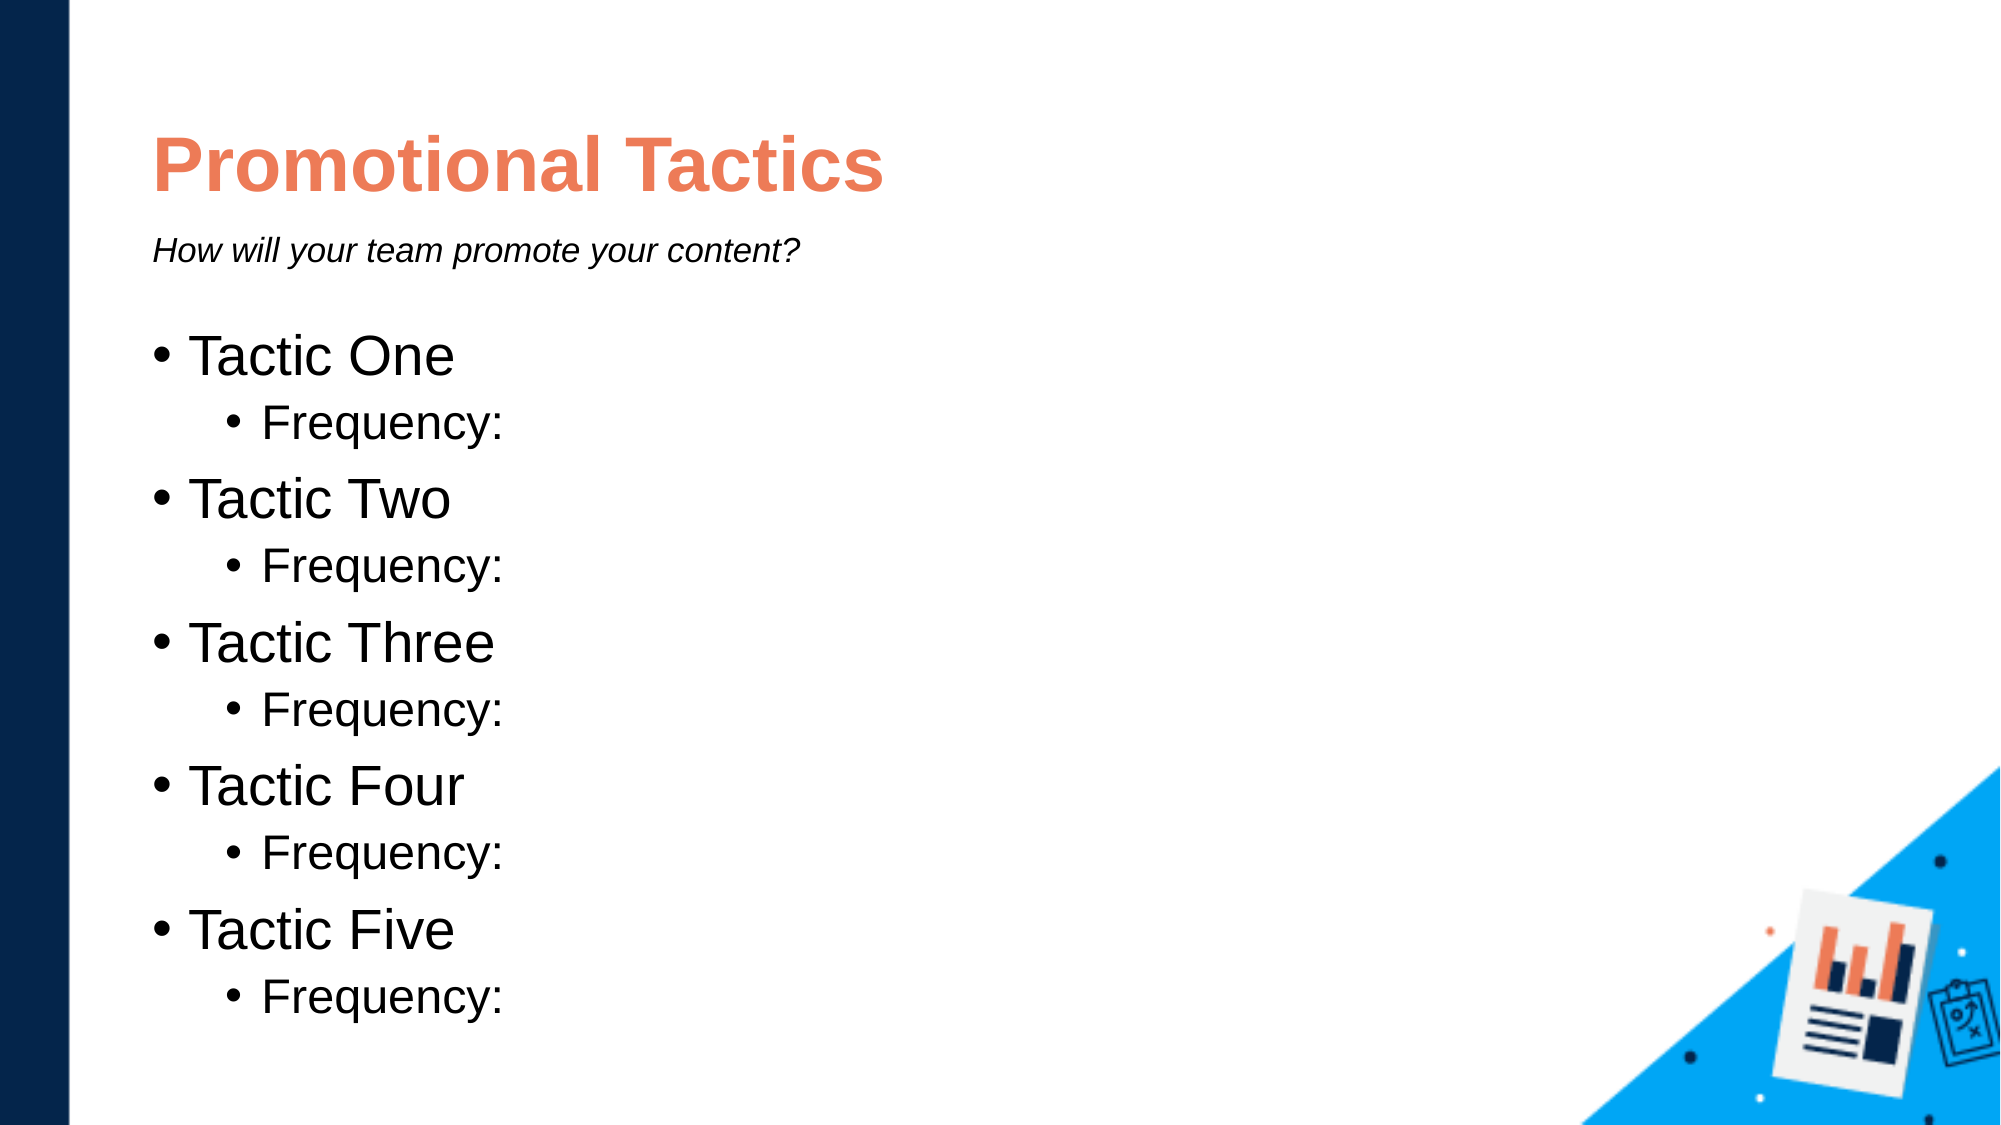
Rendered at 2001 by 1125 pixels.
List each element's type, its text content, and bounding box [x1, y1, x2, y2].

picture [1771, 898, 1940, 1099]
picture [1935, 856, 1946, 868]
picture [0, 0, 2001, 1125]
list Tactic One Frequency: Tactic Two Frequency: Tactic Three Frequency: Tactic Four Frequency: Tactic Five Frequency: [137, 319, 1863, 1033]
picture [1926, 1115, 1933, 1125]
title Promotional Tactics How will your team promote your content? [137, 59, 1863, 278]
picture [1755, 1094, 1765, 1103]
picture [1958, 947, 1967, 957]
picture [1685, 1052, 1696, 1063]
picture [1928, 980, 2001, 1066]
